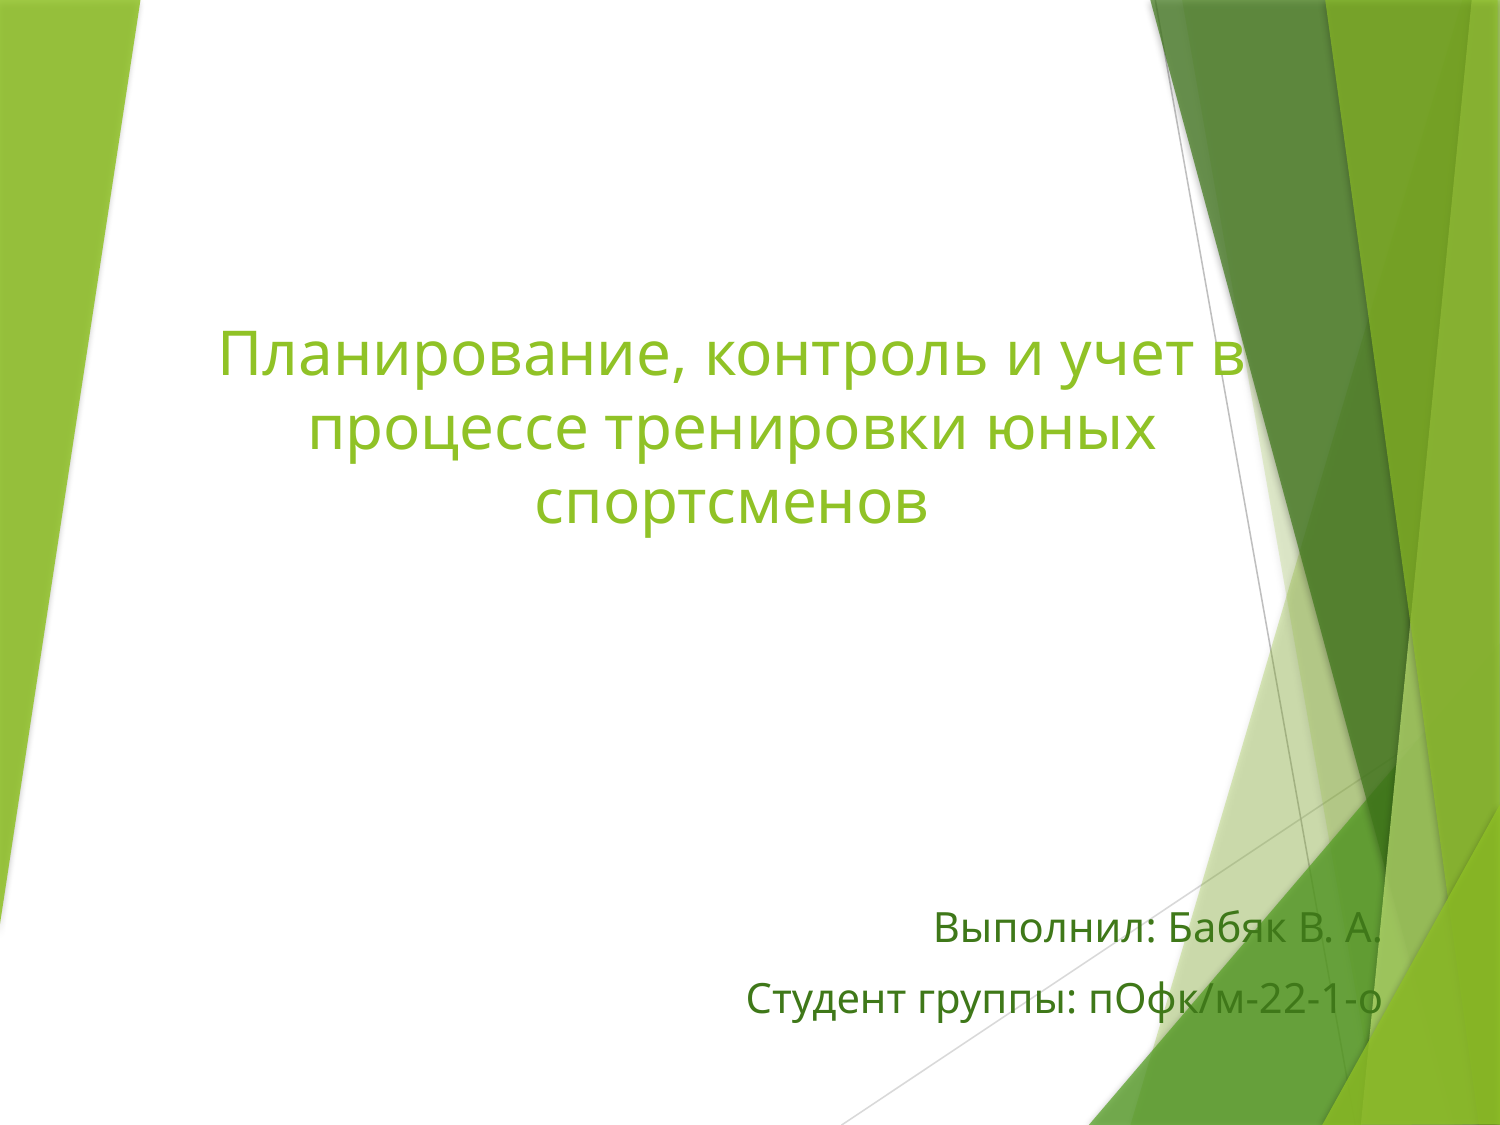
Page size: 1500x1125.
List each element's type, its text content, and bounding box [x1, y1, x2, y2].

subtitle Выполнил: Бабяк В. А. Студент группы: пОфк/м-22-1-о [348, 893, 1399, 1125]
title Планирование, контроль и учет в процессе тренировки юных спортсменов [100, 302, 1364, 544]
